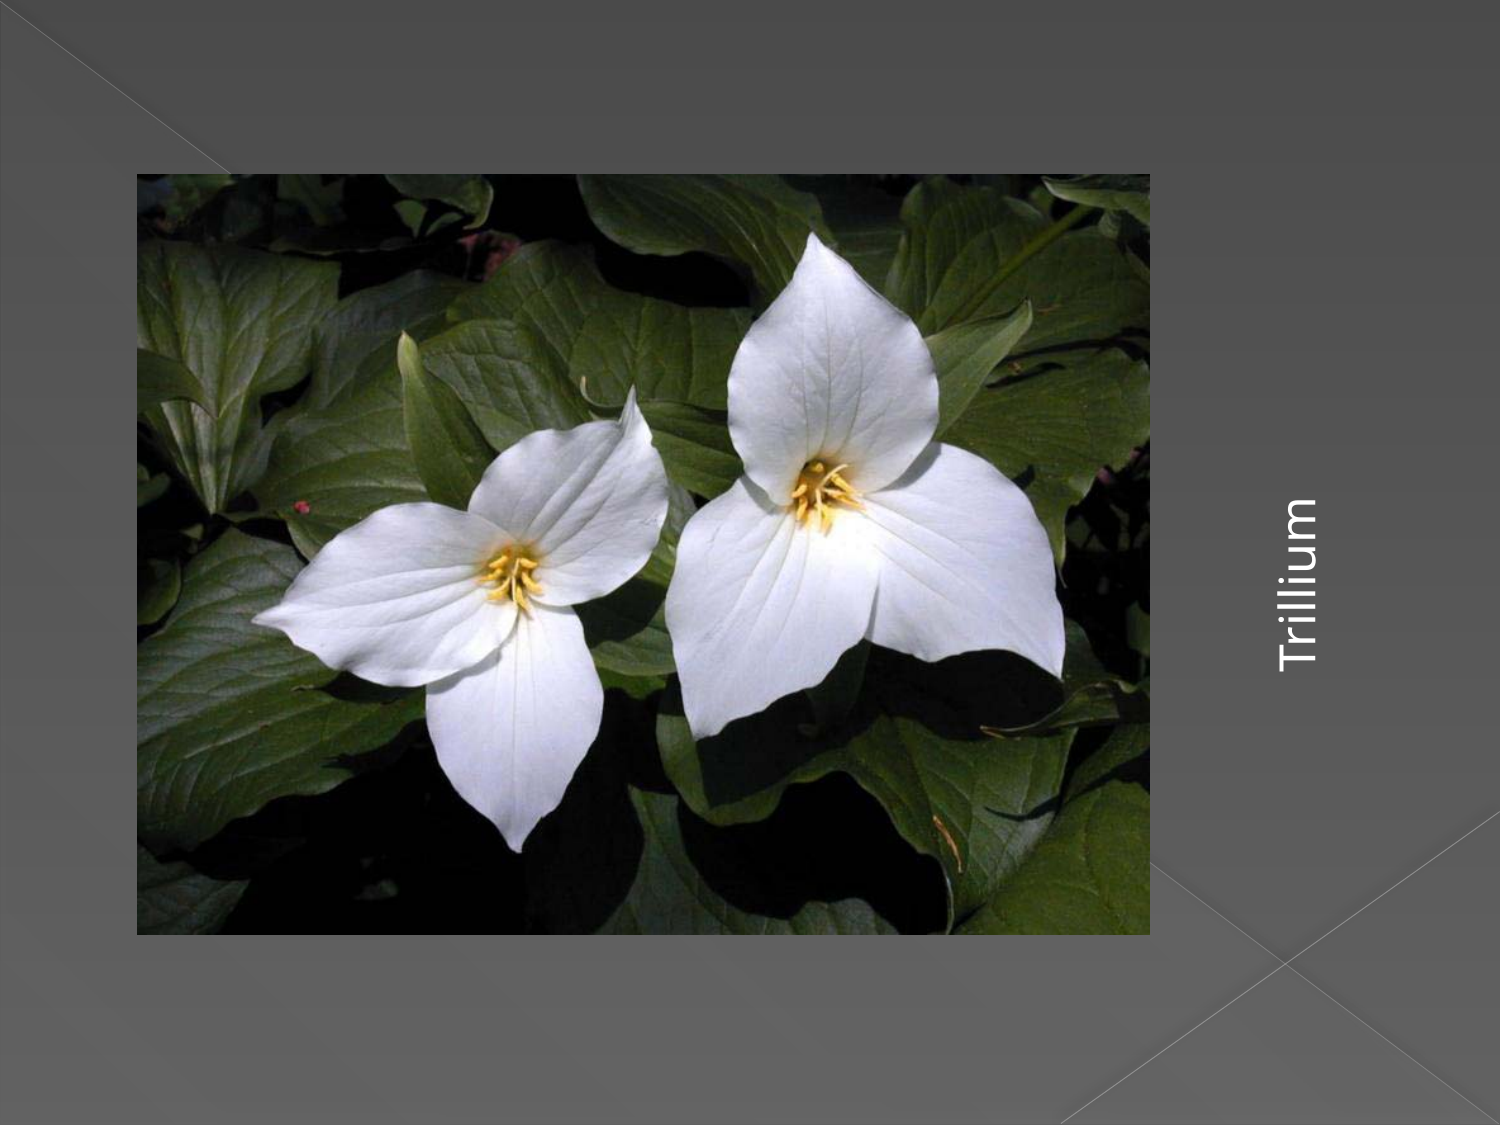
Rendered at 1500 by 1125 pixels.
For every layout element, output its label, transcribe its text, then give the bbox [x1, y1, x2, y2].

text_box Trillium [1257, 324, 1349, 688]
picture [137, 174, 1151, 935]
